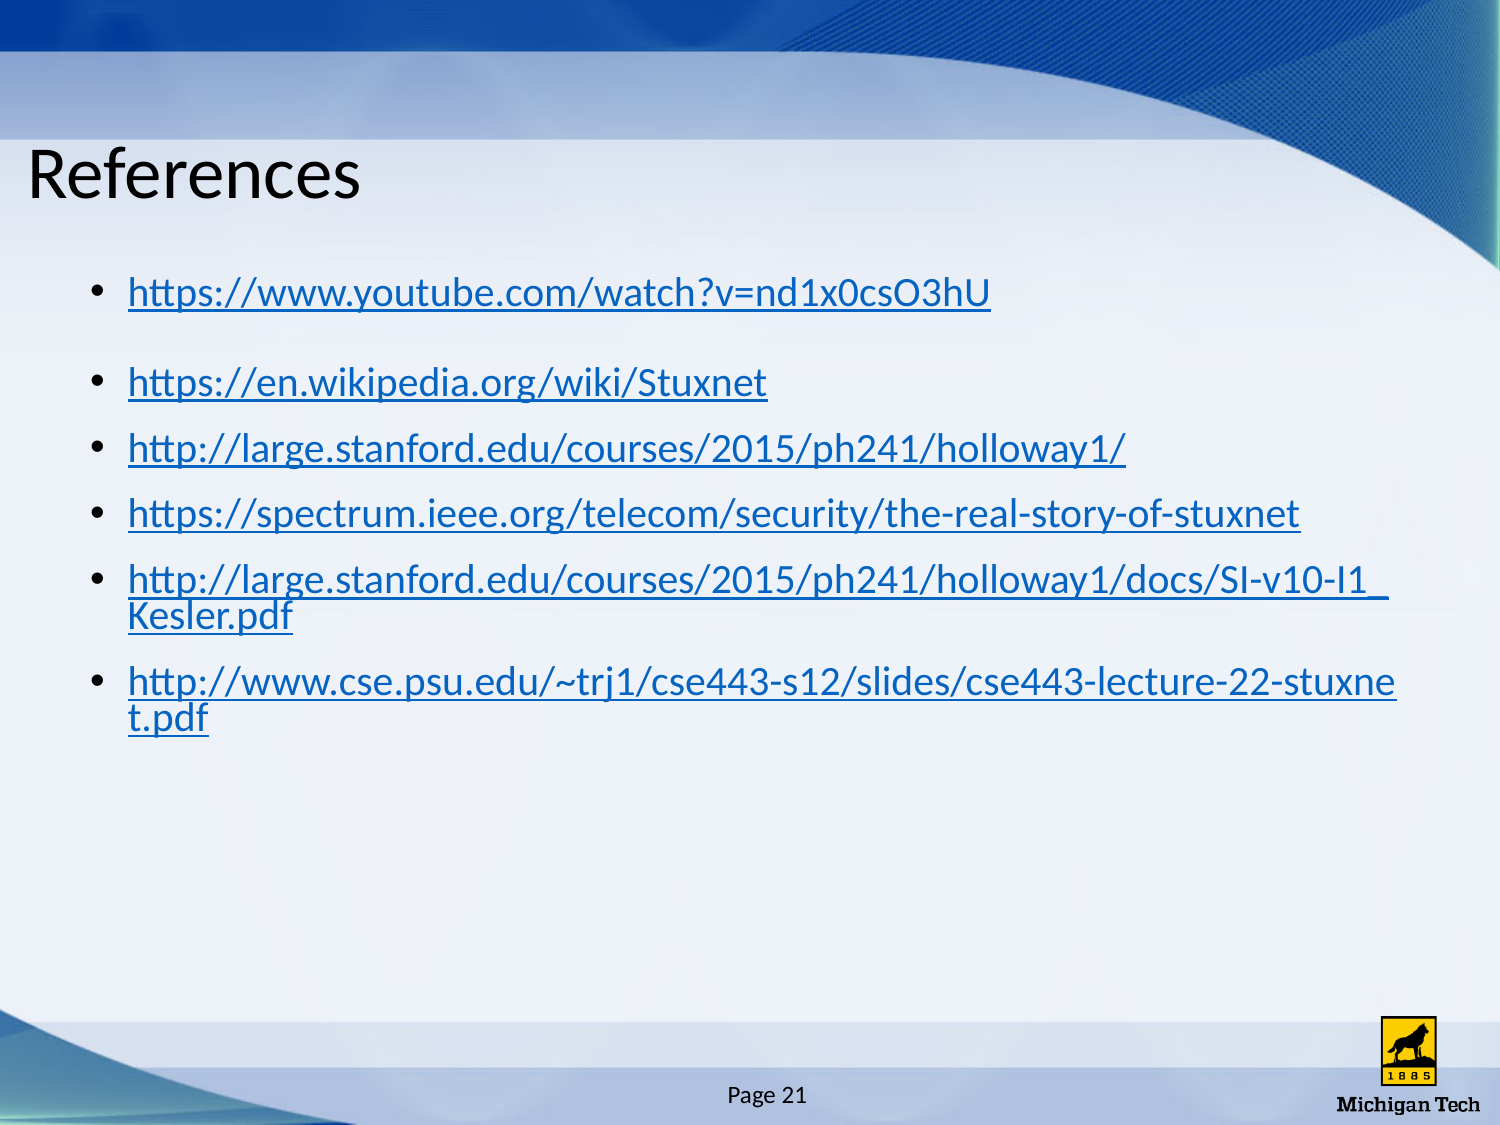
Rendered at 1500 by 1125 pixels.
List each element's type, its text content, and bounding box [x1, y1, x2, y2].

list https://www.youtube.com/watch?v=nd1x0csO3hU https://en.wikipedia.org/wiki/Stuxnet http://large.stanford.edu/courses/2015/ph241/holloway1/ https://spectrum.ieee.org/telecom/security/the-real-story-of-stuxnet http://large.stanford.edu/courses/2015/ph241/holloway1/docs/SI-v10-I1_Kesler.pdf http://www.cse.psu.edu/~trj1/cse443-s12/slides/cse443-lecture-22-stuxnet.pdf [75, 262, 1425, 1063]
picture [0, 0, 1500, 1125]
title References [12, 75, 1263, 263]
